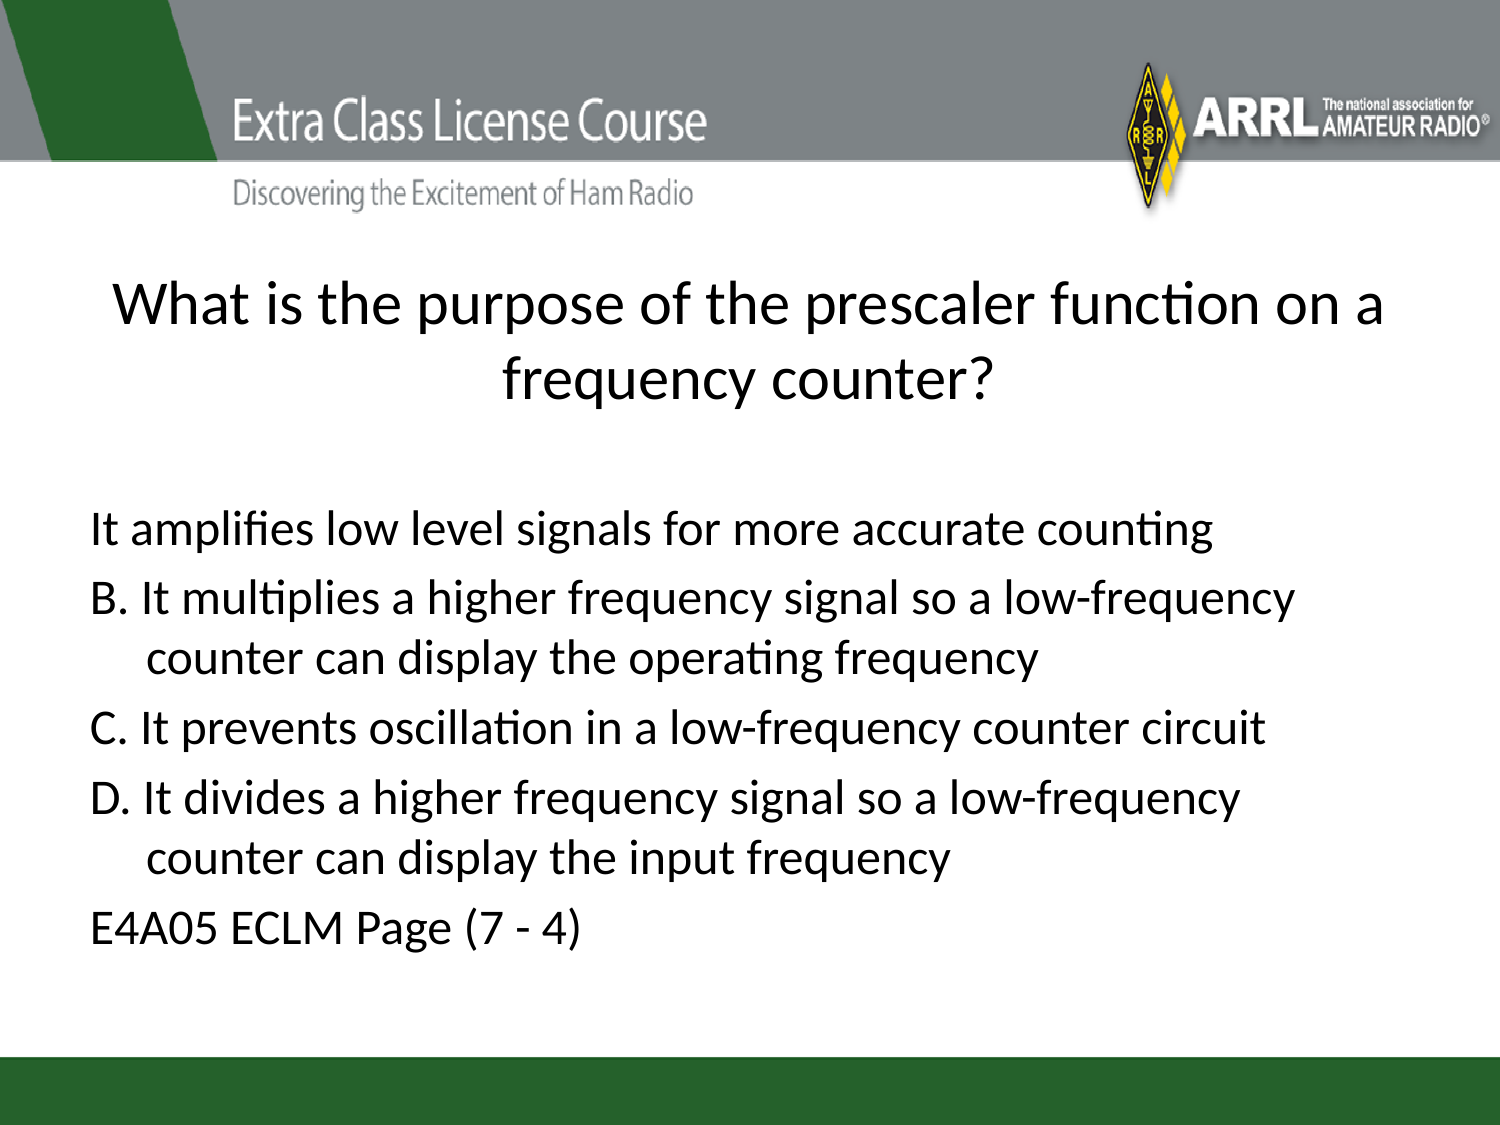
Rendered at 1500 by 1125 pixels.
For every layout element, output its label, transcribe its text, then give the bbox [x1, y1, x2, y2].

list It amplifies low level signals for more accurate counting B. It multiplies a higher frequency signal so a low-frequency counter can display the operating frequency C. It prevents oscillation in a low-frequency counter circuit D. It divides a higher frequency signal so a low-frequency counter can display the input frequency E4A05 ECLM Page (7 - 4) [75, 487, 1425, 1005]
picture [0, 0, 1500, 1125]
title What is the purpose of the prescaler function on a frequency counter? [75, 254, 1425, 435]
